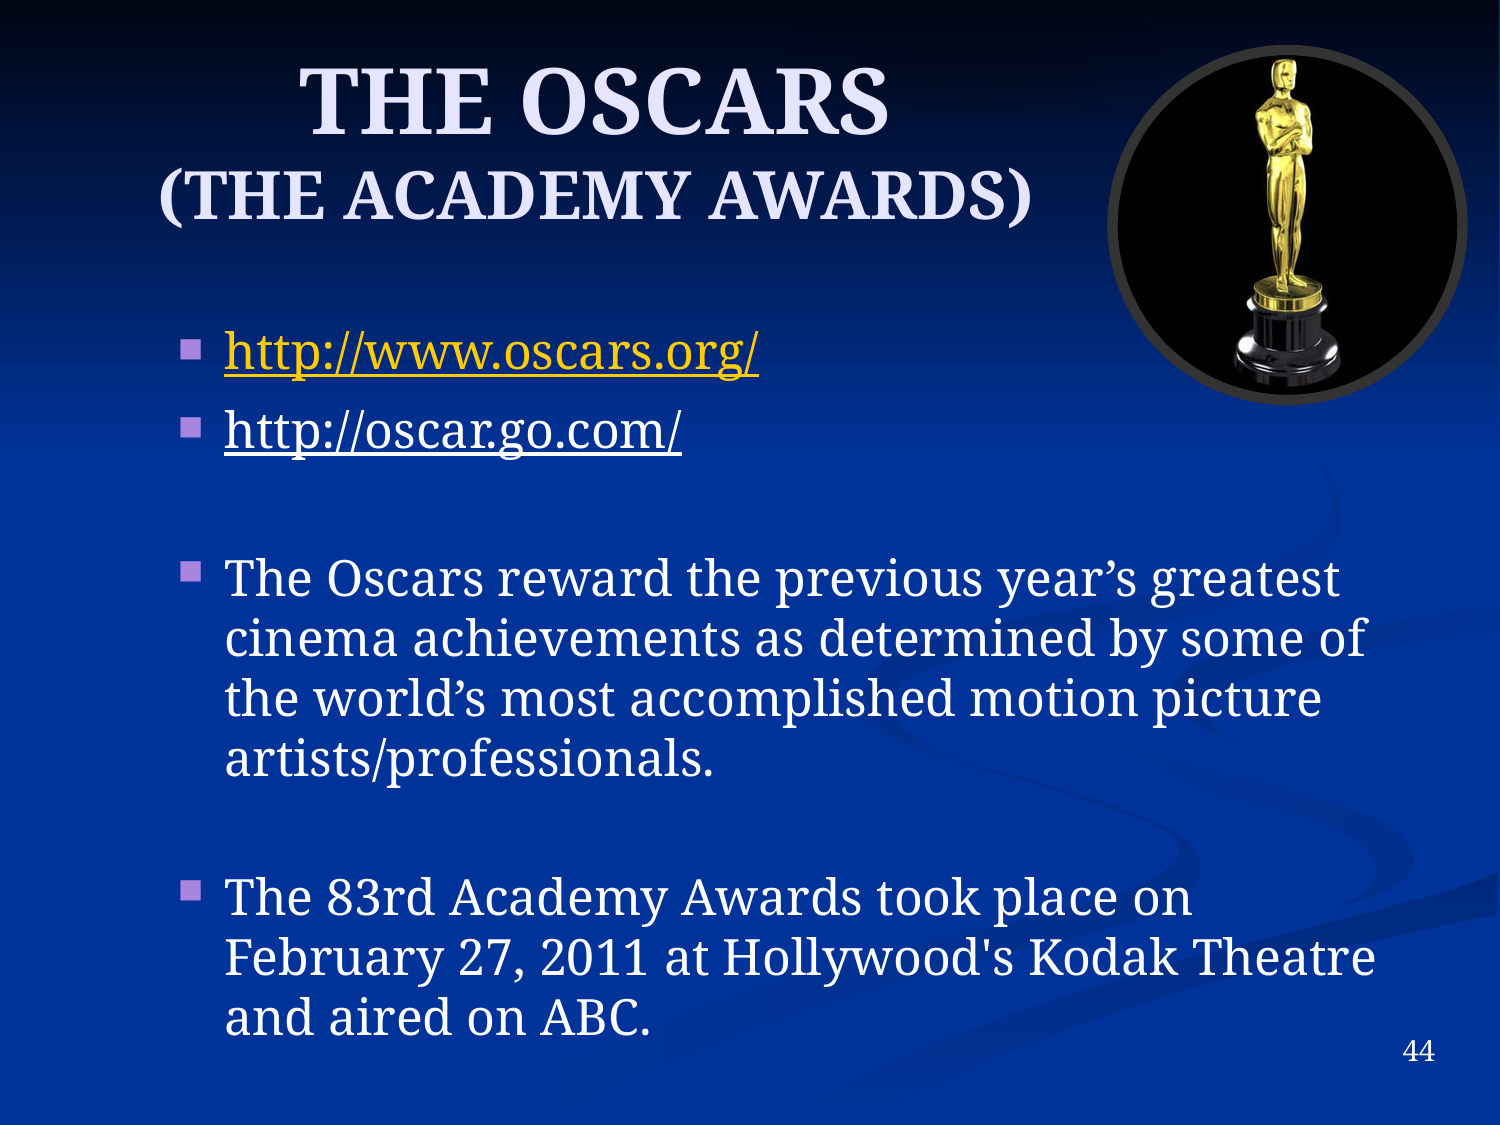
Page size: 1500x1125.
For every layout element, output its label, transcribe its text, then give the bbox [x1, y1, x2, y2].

text_box 44 [1137, 1024, 1450, 1103]
picture [1112, 49, 1463, 401]
list http://www.oscars.org/ http://oscar.go.com/ The Oscars reward the previous year’s greatest cinema achievements as determined by some of the world’s most accomplished motion picture artists/professionals. The 83rd Academy Awards took place on February 27, 2011 at Hollywood's Kodak Theatre and aired on ABC. One billion viewers worldwide tuned in to the glitz and glamour of Oscar Night and now [87, 312, 1425, 1005]
title THE OSCARS (THE ACADEMY AWARDS) [74, 62, 1107, 213]
